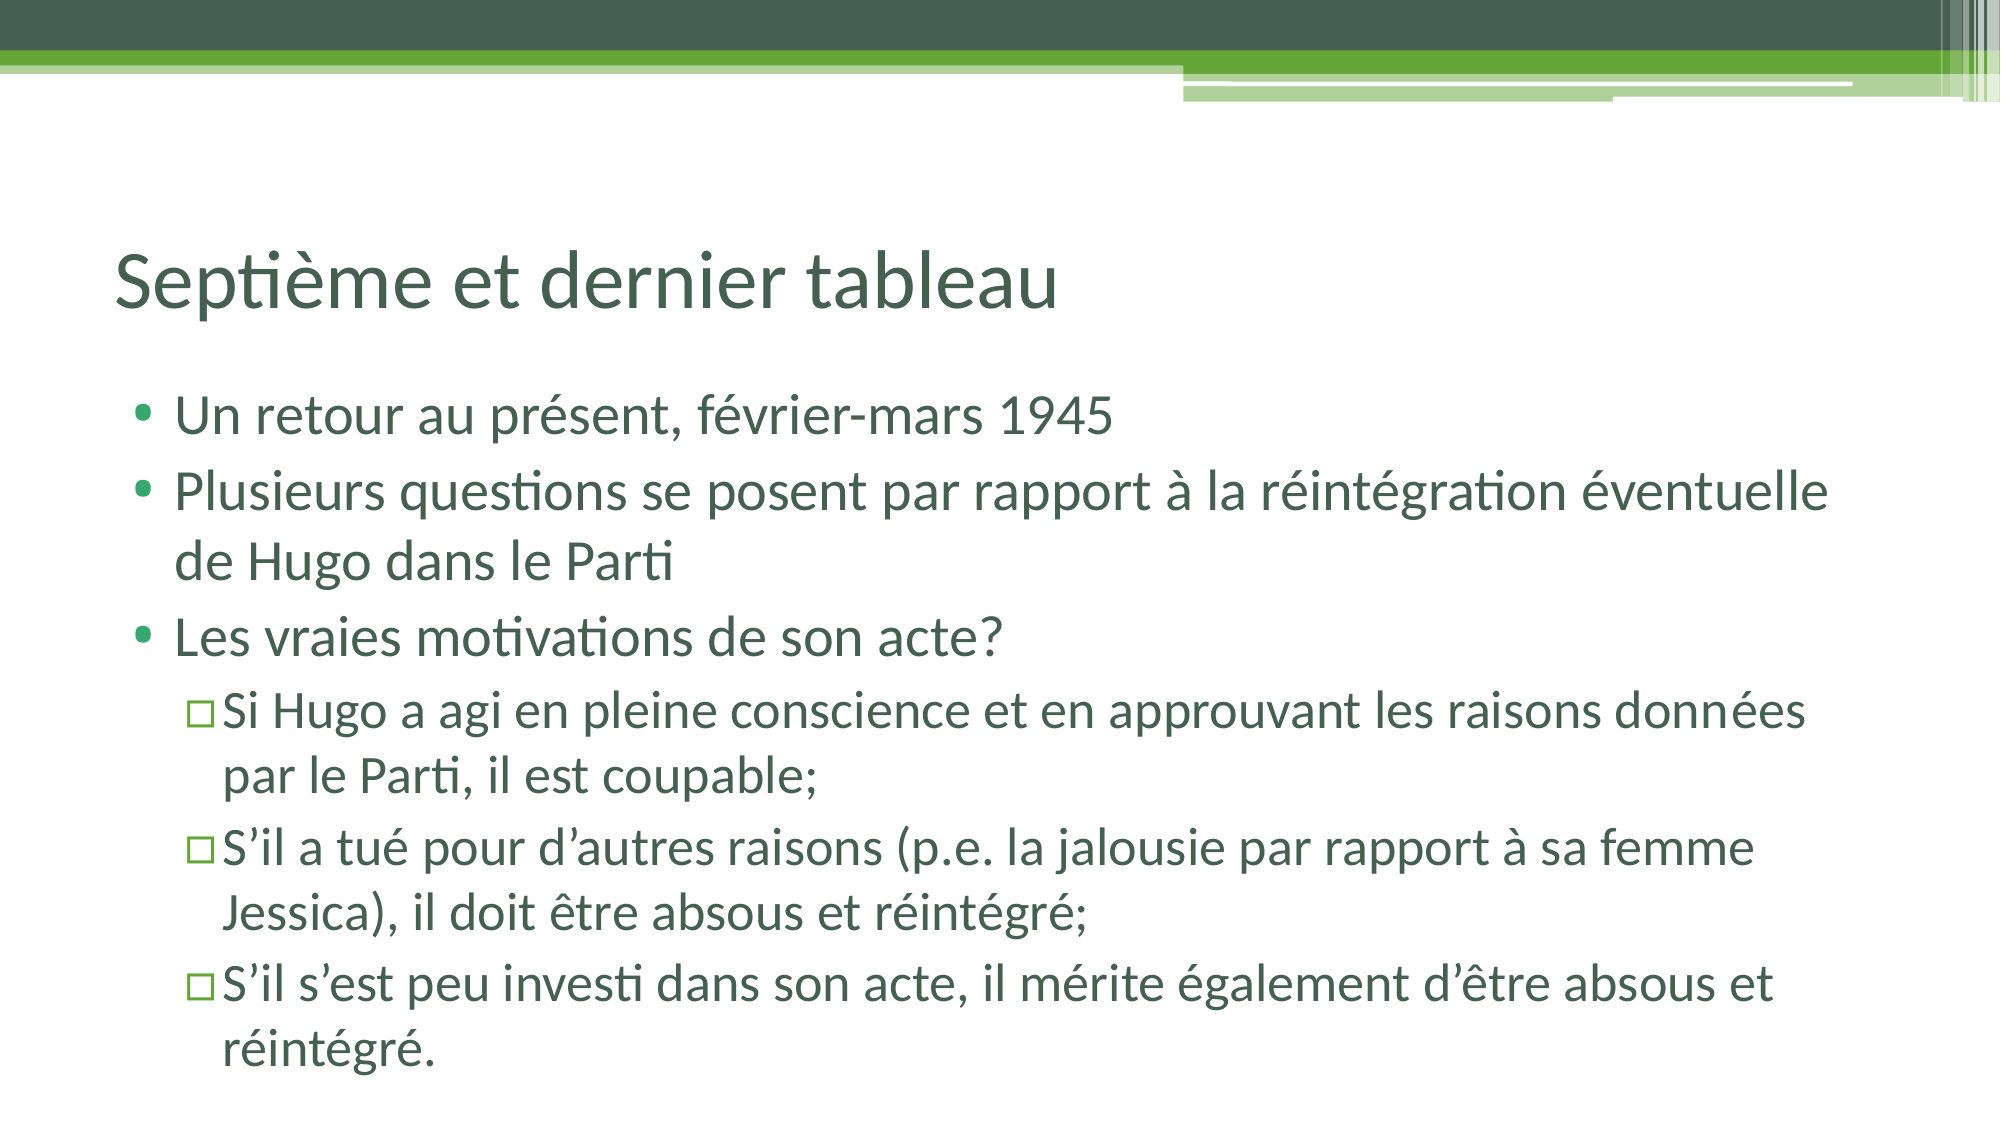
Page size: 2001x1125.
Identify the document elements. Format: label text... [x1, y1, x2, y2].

title Septième et dernier tableau [99, 187, 1900, 363]
list Un retour au présent, février-mars 1945 Plusieurs questions se posent par rapport à la réintégration éventuelle de Hugo dans le Parti Les vraies motivations de son acte? Si Hugo a agi en pleine conscience et en approuvant les raisons données par le Parti, il est coupable; S’il a tué pour d’autres raisons (p.e. la jalousie par rapport à sa femme Jessica), il doit être absous et réintégré; S’il s’est peu investi dans son acte, il mérite également d’être absous et réintégré. [99, 368, 1900, 1105]
